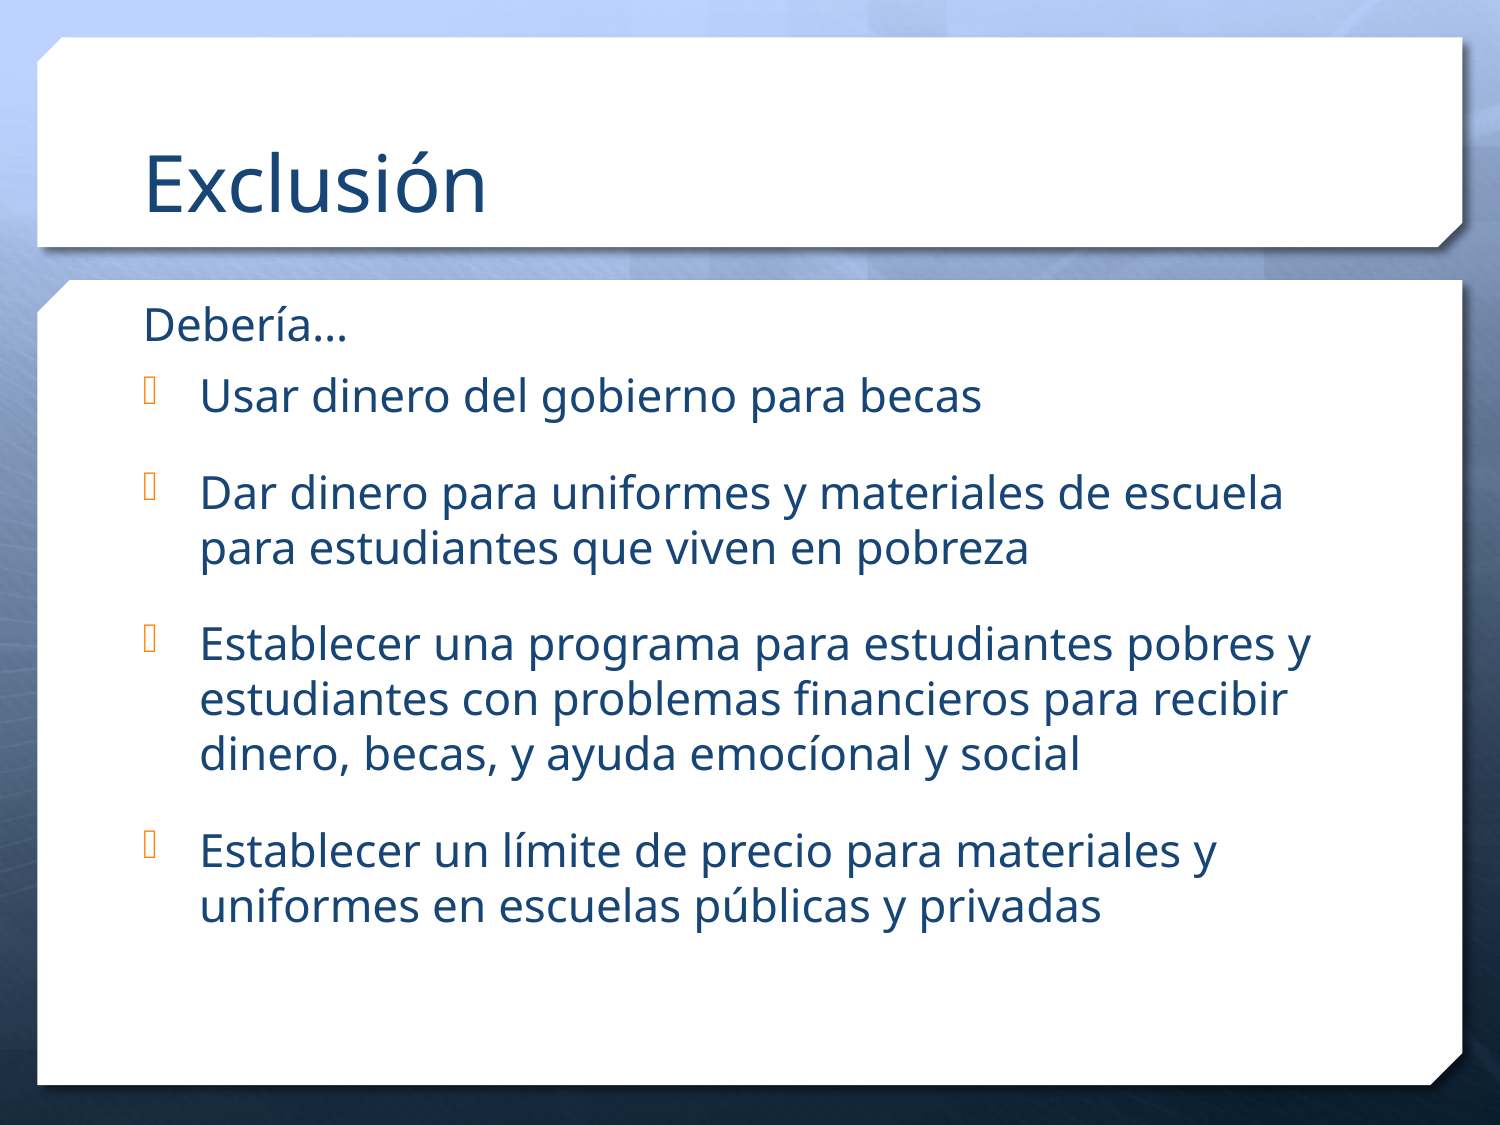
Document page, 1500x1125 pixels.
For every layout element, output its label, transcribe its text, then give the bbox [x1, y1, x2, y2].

text_box Debería… [127, 288, 797, 359]
list Usar dinero del gobierno para becas Dar dinero para uniformes y materiales de escuela para estudiantes que viven en pobreza Establecer una programa para estudiantes pobres y estudiantes con problemas financieros para recibir dinero, becas, y ayuda emocíonal y social Establecer un límite de precio para materiales y uniformes en escuelas públicas y privadas [127, 359, 1372, 1047]
title Exclusión [127, 48, 1372, 236]
